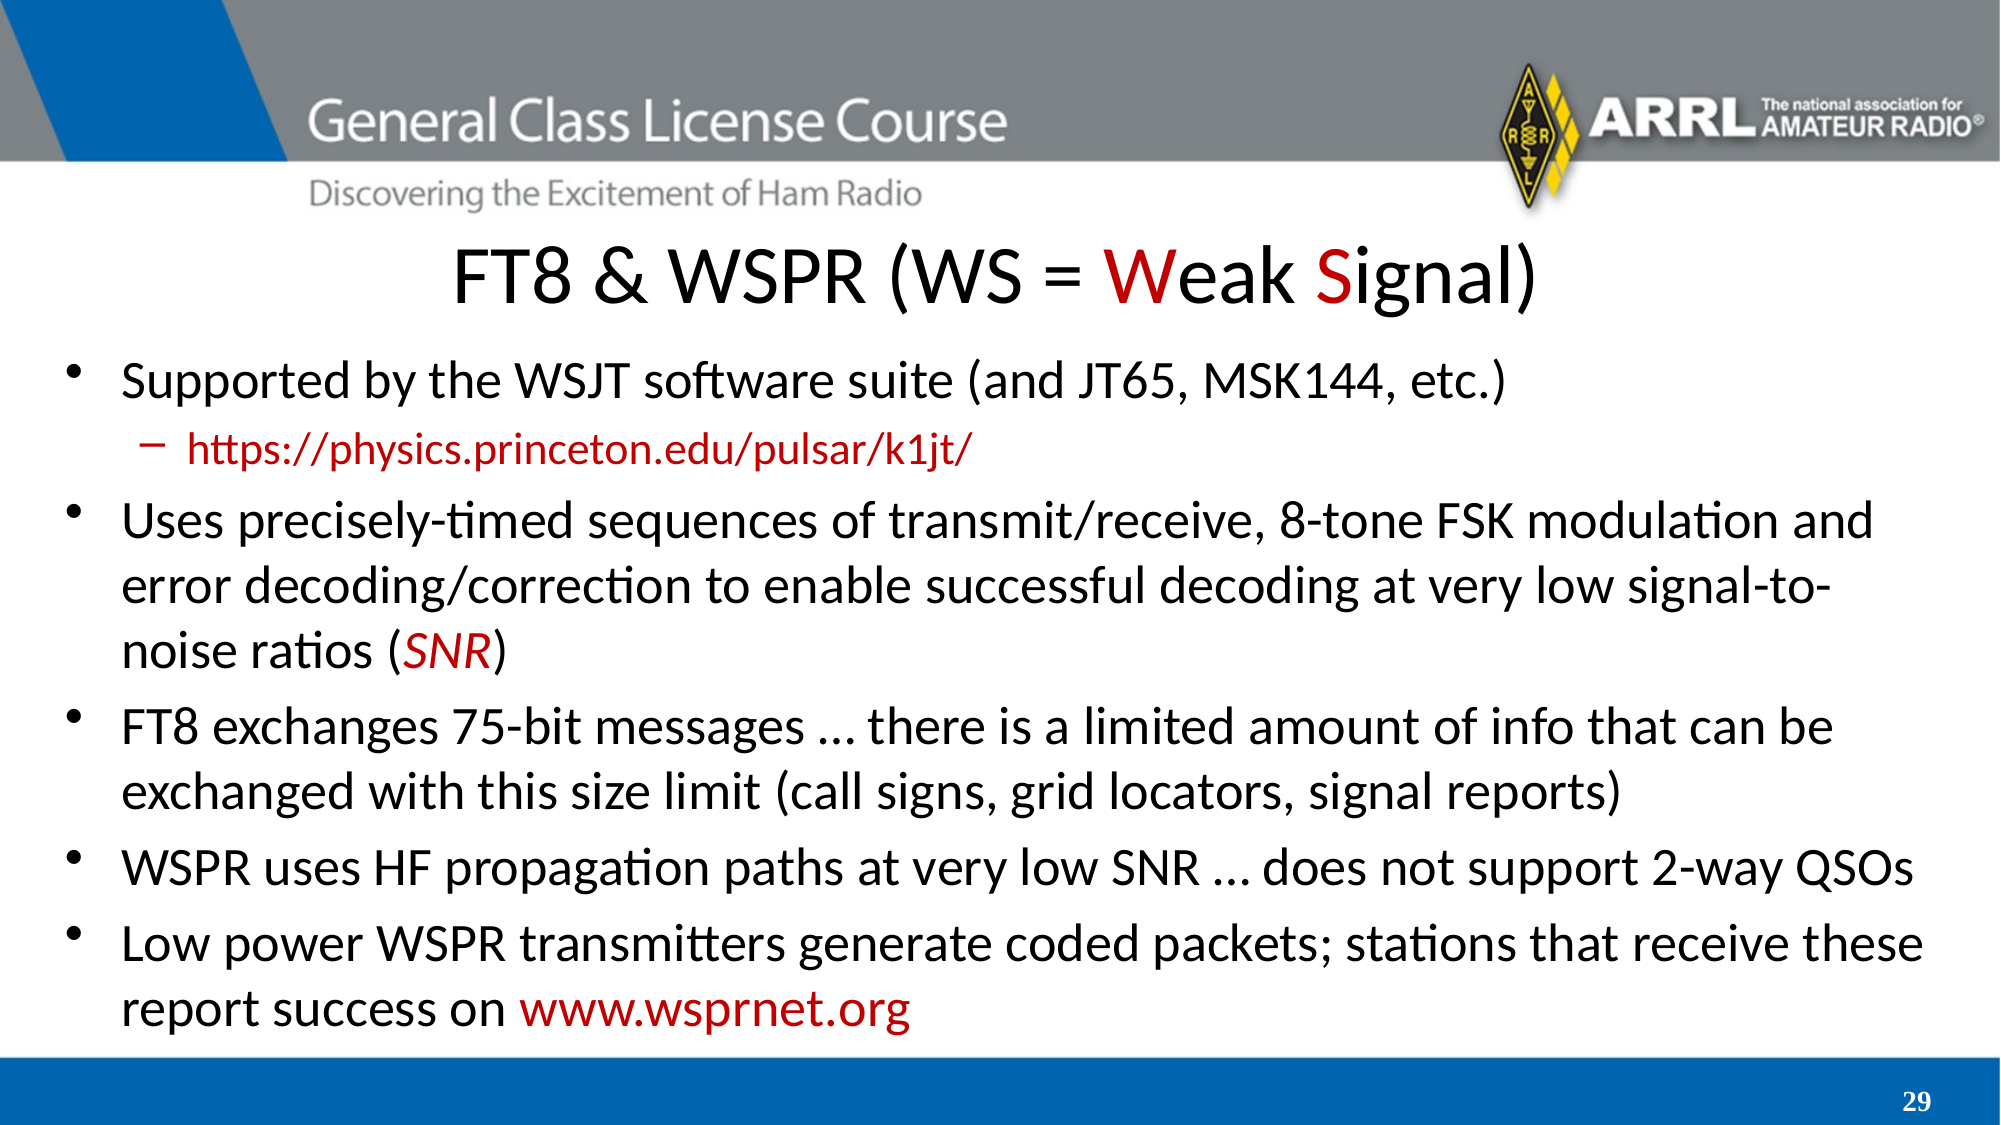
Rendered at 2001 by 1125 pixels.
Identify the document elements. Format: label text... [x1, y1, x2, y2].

list Supported by the WSJT software suite (and JT65, MSK144, etc.) https://physics.princeton.edu/pulsar/k1jt/ Uses precisely-timed sequences of transmit/receive, 8-tone FSK modulation and error decoding/correction to enable successful decoding at very low signal-to-noise ratios (SNR) FT8 exchanges 75-bit messages … there is a limited amount of info that can be exchanged with this size limit (call signs, grid locators, signal reports) WSPR uses HF propagation paths at very low SNR … does not support 2-way QSOs Low power WSPR transmitters generate coded packets; stations that receive these report success on www.wsprnet.org [50, 337, 1963, 1100]
picture [0, 0, 2001, 1125]
title FT8 & WSPR (WS = Weak Signal) [96, 212, 1897, 337]
